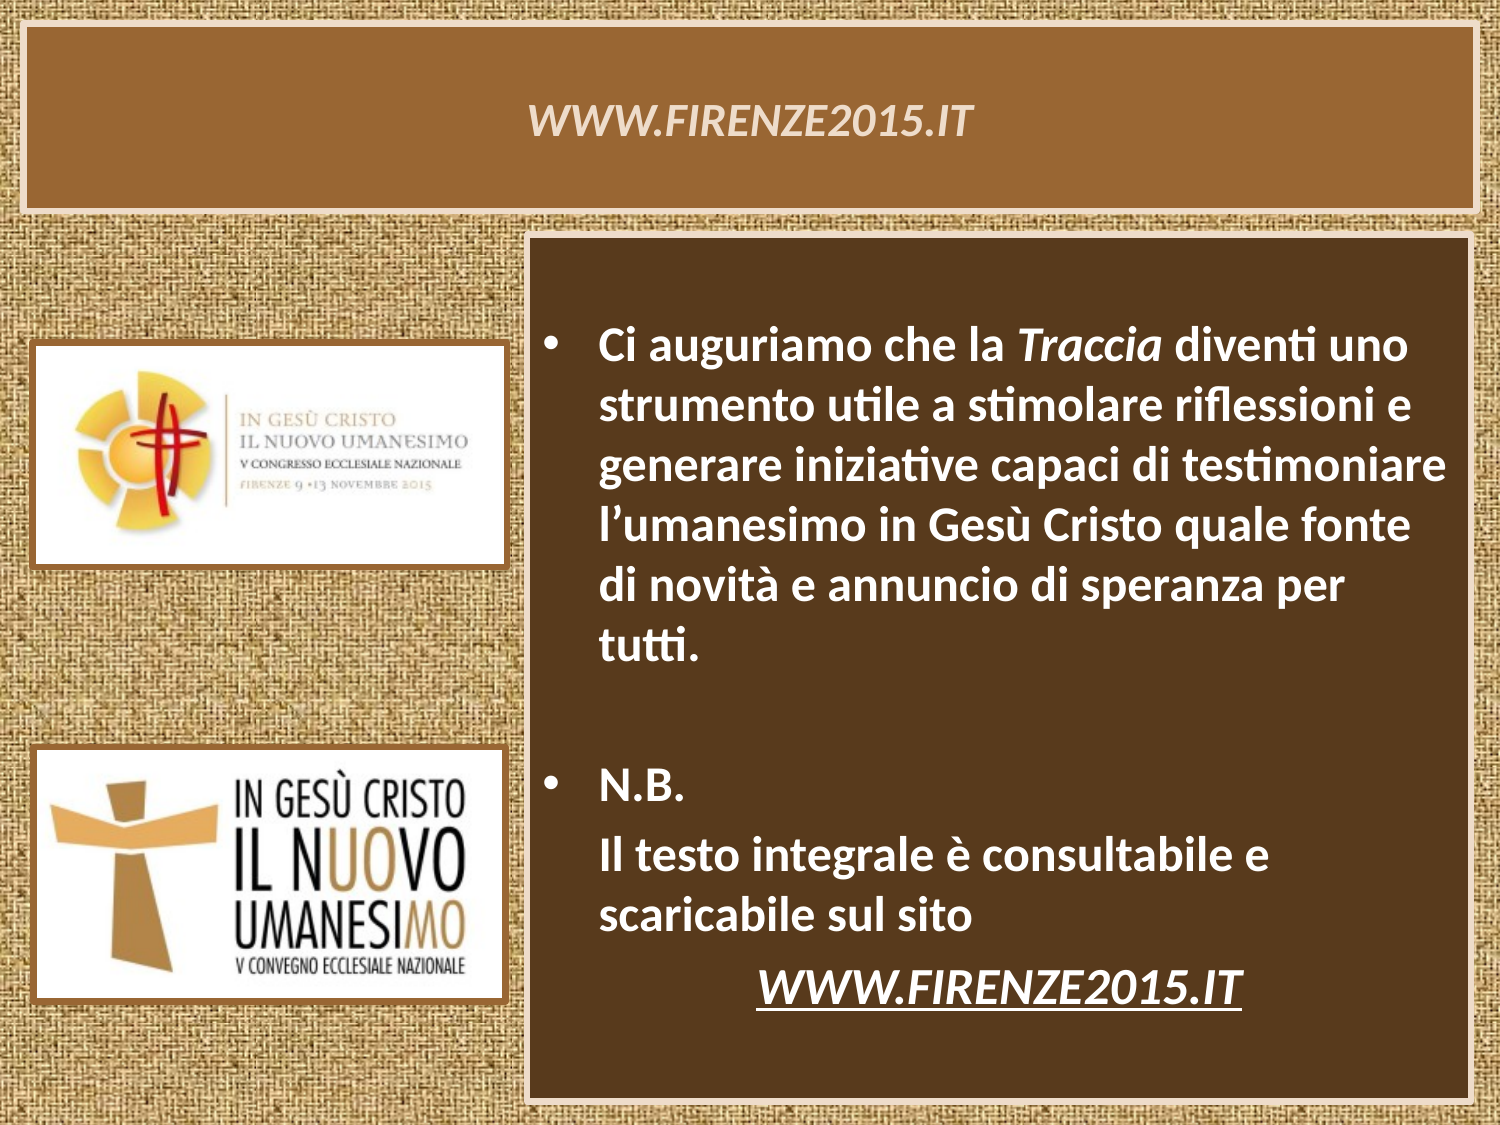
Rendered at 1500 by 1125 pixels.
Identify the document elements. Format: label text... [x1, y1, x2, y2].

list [35, 345, 505, 565]
title WWW.FIRENZE2015.IT [23, 23, 1477, 211]
list Ci auguriamo che la Traccia diventi uno strumento utile a stimolare riflessioni e generare iniziative capaci di testimoniare l’umanesimo in Gesù Cristo quale fonte di novità e annuncio di speranza per tutti. N.B. Il testo integrale è consultabile e scaricabile sul sito WWW.FIRENZE2015.IT [527, 234, 1472, 1102]
picture [0, 0, 1500, 1125]
